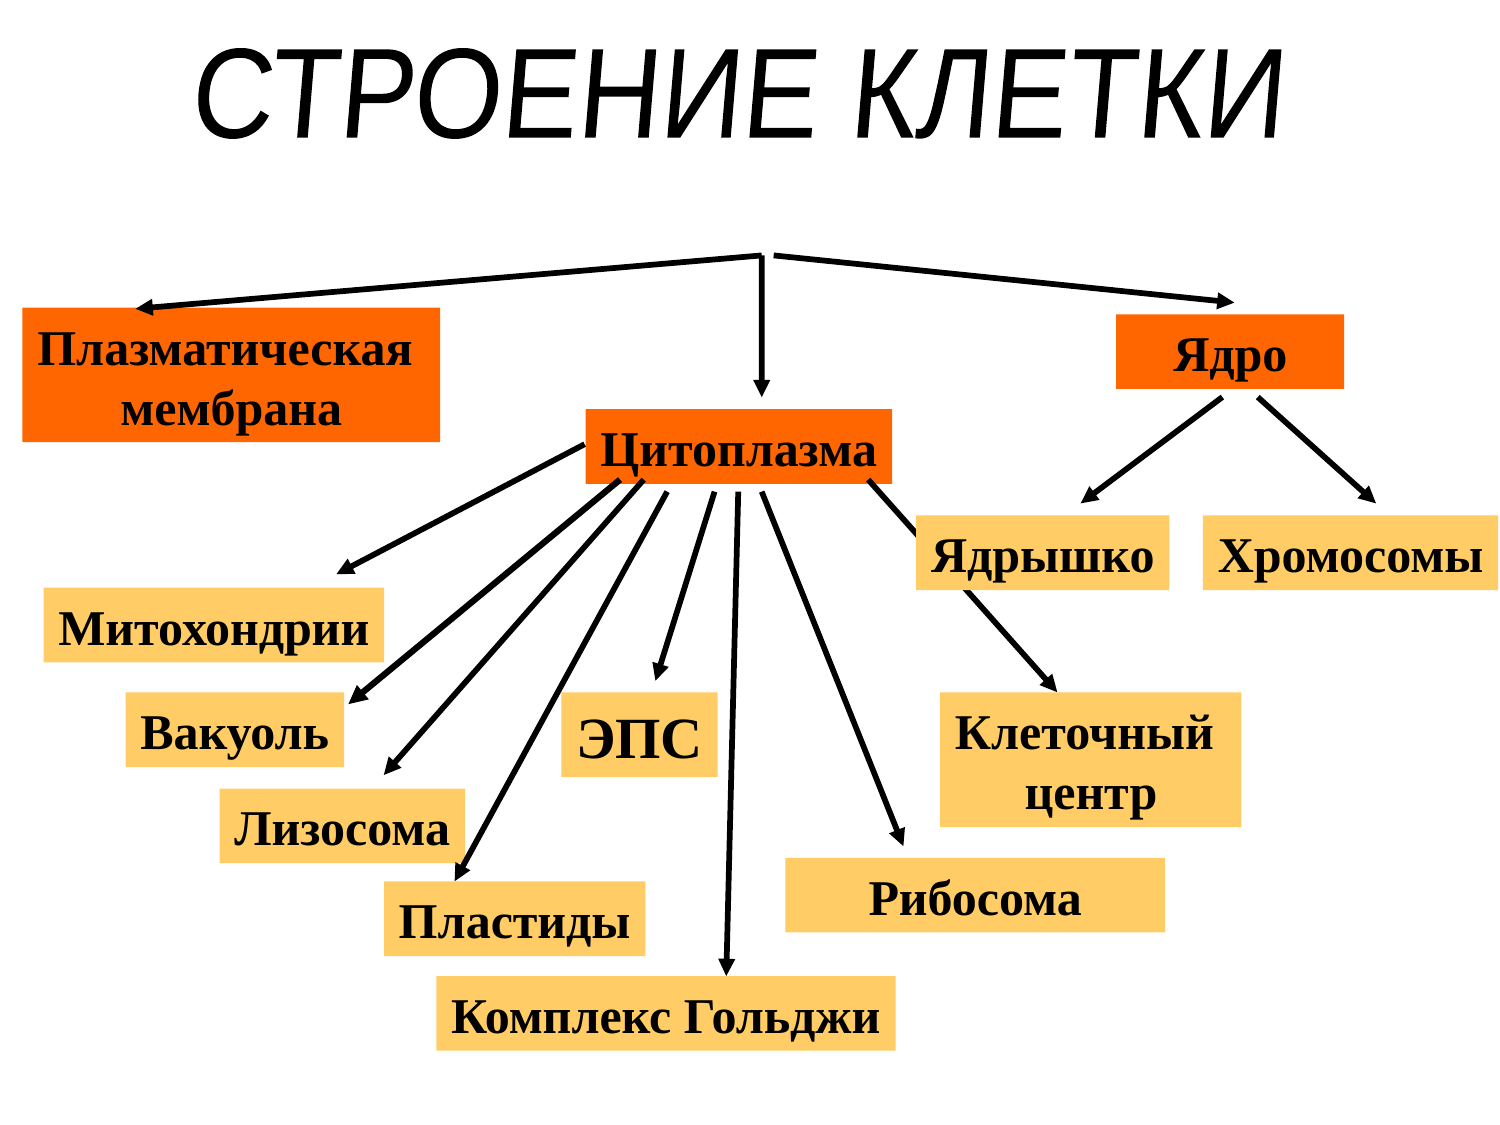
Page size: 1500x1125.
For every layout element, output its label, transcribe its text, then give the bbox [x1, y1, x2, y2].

text_box [348, 479, 621, 705]
text_box Цитоплазма [585, 409, 893, 484]
text_box [653, 491, 715, 681]
text_box Рибосома [785, 857, 1166, 933]
text_box [720, 491, 739, 977]
text_box Хромосомы [1202, 515, 1499, 591]
text_box [761, 491, 905, 847]
text_box [135, 255, 761, 314]
text_box [1257, 397, 1376, 504]
text_box Комплекс Гольджи [436, 976, 896, 1051]
text_box Пластиды [384, 881, 646, 957]
text_box Лизосома [219, 788, 466, 864]
text_box [1080, 397, 1223, 504]
text_box Ядро [1116, 314, 1345, 389]
text_box [336, 444, 585, 575]
text_box Ядрышко [916, 515, 1170, 591]
text_box [967, 591, 1058, 692]
text_box Плазматическая мембрана [22, 307, 441, 443]
text_box [755, 255, 768, 398]
text_box Митохондрии [43, 587, 385, 663]
text_box [454, 491, 668, 882]
text_box [383, 479, 644, 775]
text_box Клеточный центр [940, 692, 1242, 828]
text_box Вакуоль [125, 692, 345, 768]
text_box [773, 255, 1235, 308]
text_box ЭПС [561, 692, 718, 778]
